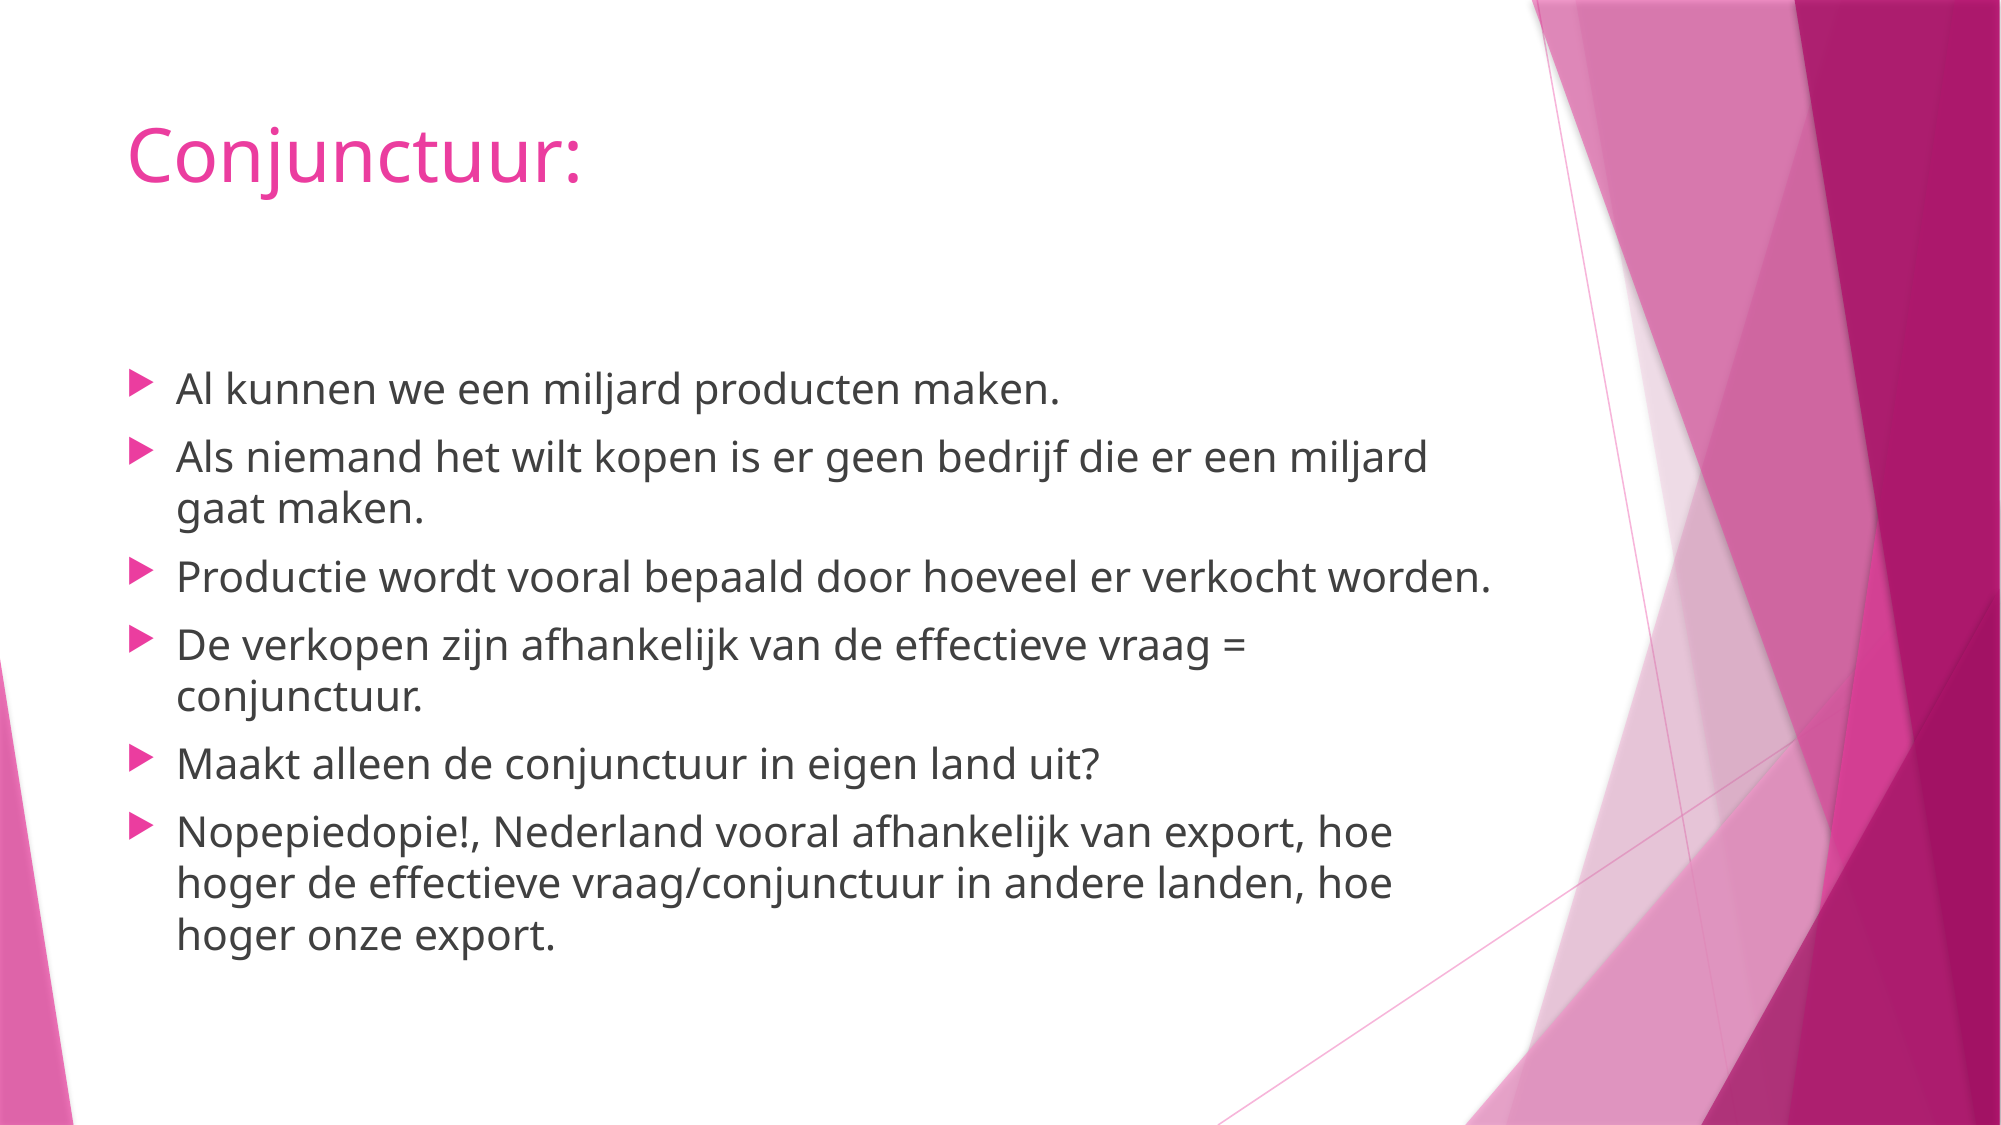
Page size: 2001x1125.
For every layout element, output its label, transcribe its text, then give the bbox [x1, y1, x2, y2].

list Al kunnen we een miljard producten maken. Als niemand het wilt kopen is er geen bedrijf die er een miljard gaat maken. Productie wordt vooral bepaald door hoeveel er verkocht worden. De verkopen zijn afhankelijk van de effectieve vraag = conjunctuur. Maakt alleen de conjunctuur in eigen land uit? Nopepiedopie!, Nederland vooral afhankelijk van export, hoe hoger de effectieve vraag/conjunctuur in andere landen, hoe hoger onze export. [111, 354, 1522, 992]
title Conjunctuur: [111, 99, 1522, 317]
